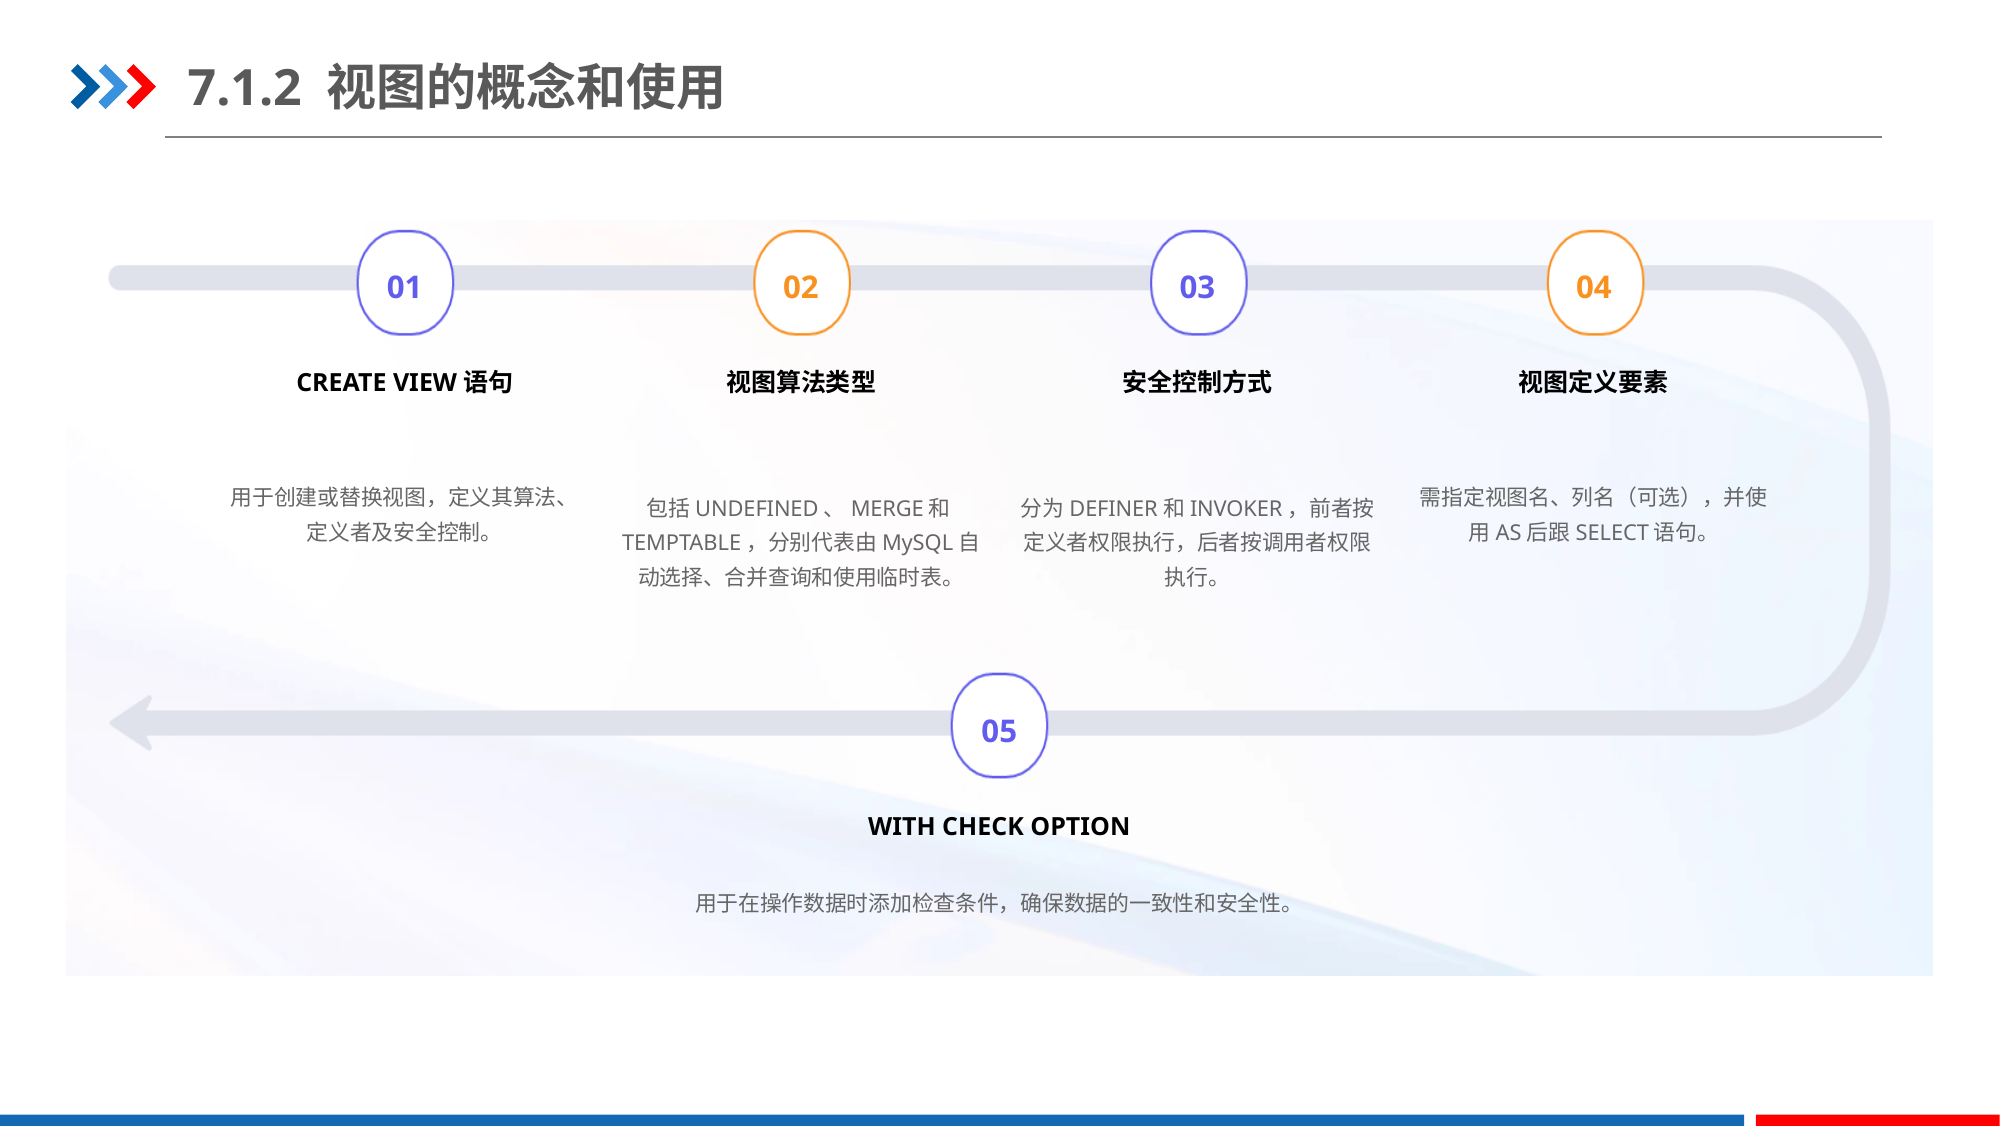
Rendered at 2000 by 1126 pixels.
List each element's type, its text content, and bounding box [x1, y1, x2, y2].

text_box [66, 219, 1933, 976]
text_box 7.1.2 视图的概念和使用 [187, 43, 827, 127]
